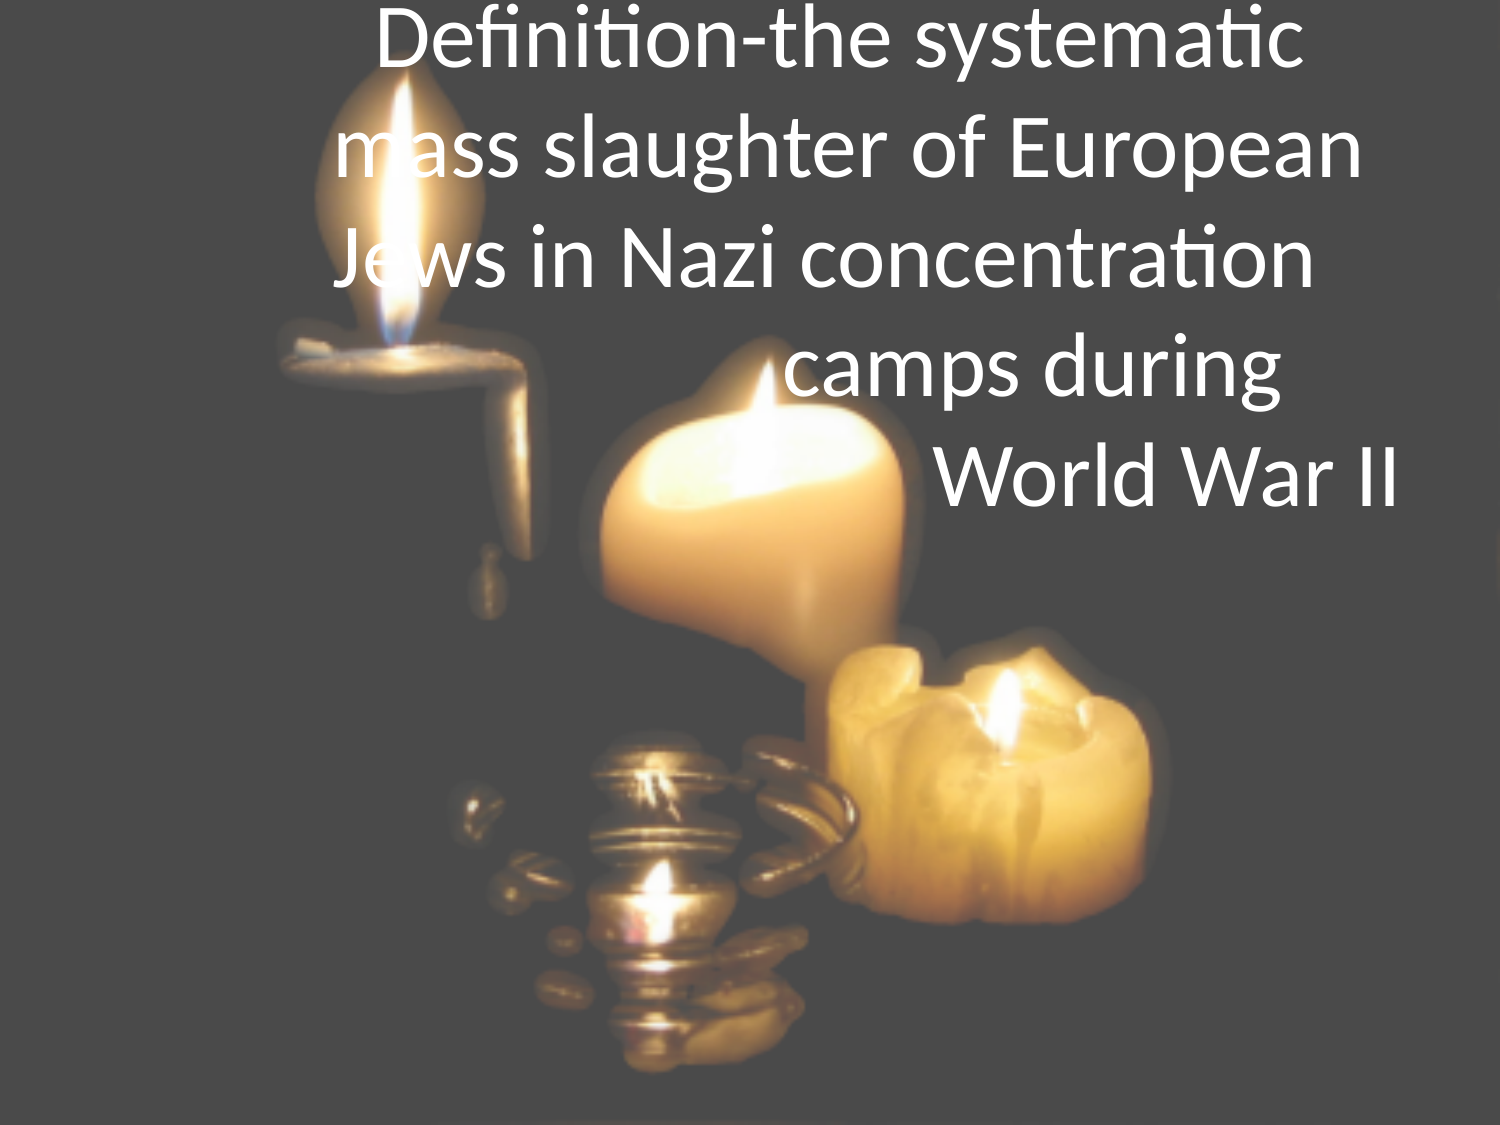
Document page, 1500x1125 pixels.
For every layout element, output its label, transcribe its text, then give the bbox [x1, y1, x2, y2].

text_box Definition-the systematic mass slaughter of European Jews in Nazi concentration camps during World War II [318, 0, 1500, 533]
